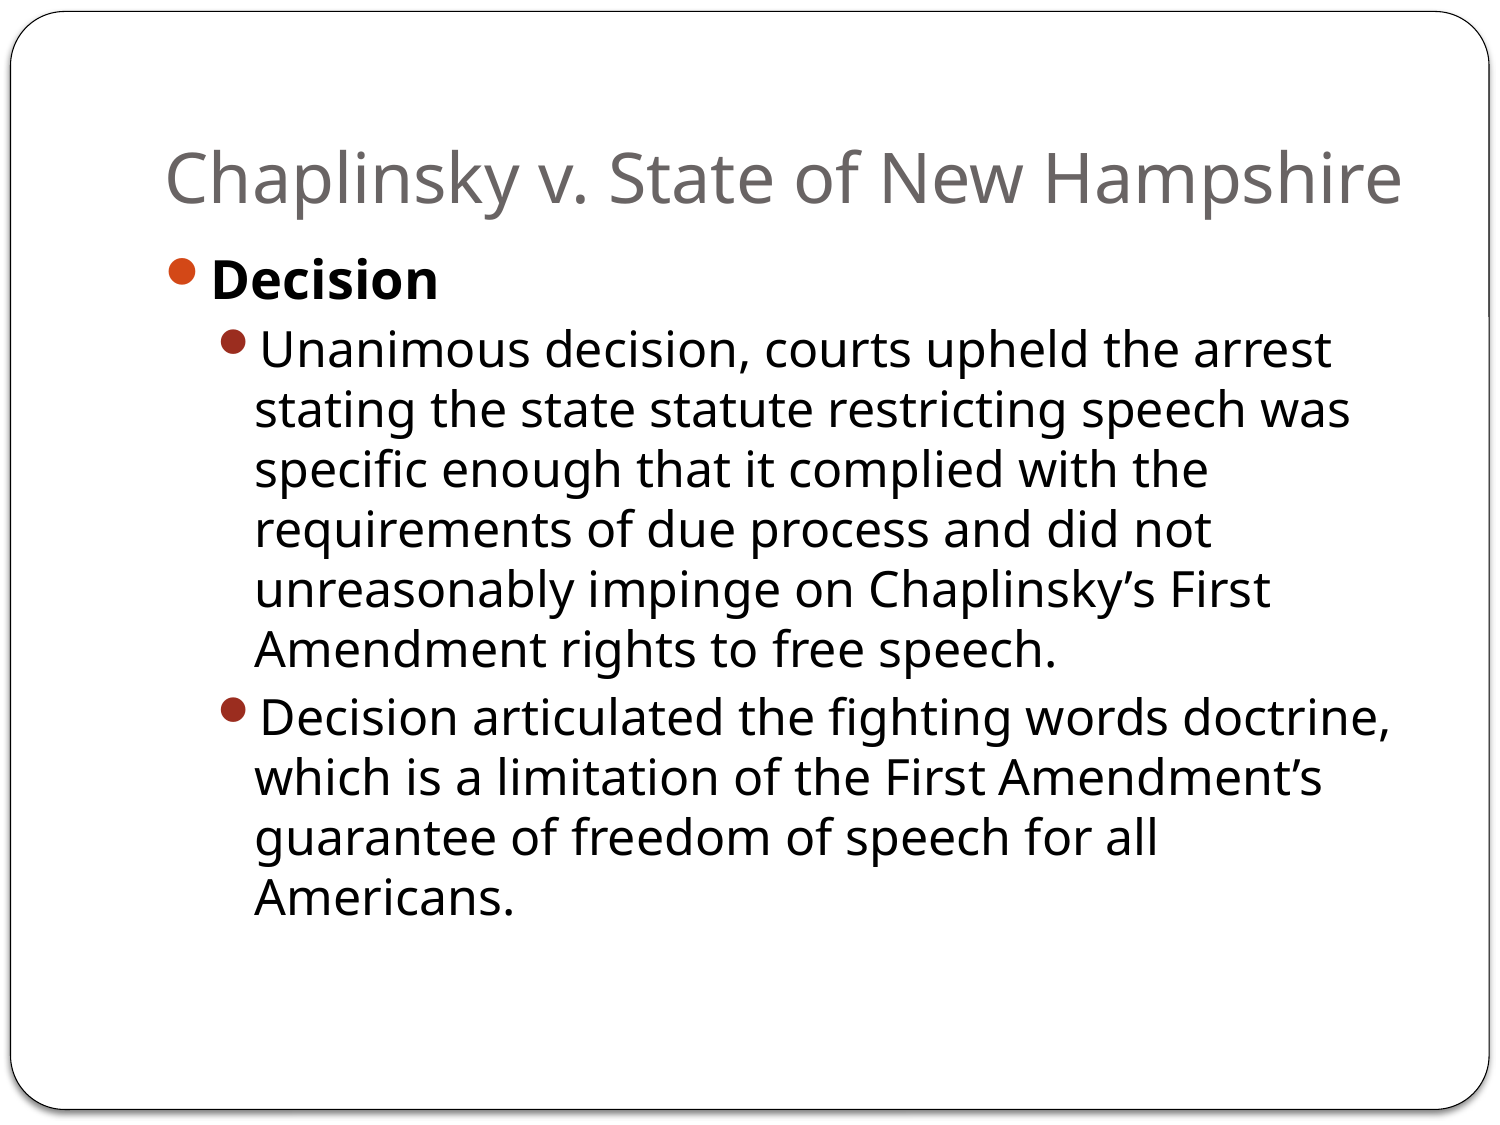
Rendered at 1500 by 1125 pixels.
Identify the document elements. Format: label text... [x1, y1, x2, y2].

title Chaplinsky v. State of New Hampshire [150, 45, 1425, 233]
list Decision Unanimous decision, courts upheld the arrest stating the state statute restricting speech was specific enough that it complied with the requirements of due process and did not unreasonably impinge on Chaplinsky’s First Amendment rights to free speech. Decision articulated the fighting words doctrine, which is a limitation of the First Amendment’s guarantee of freedom of speech for all Americans. [150, 237, 1425, 988]
